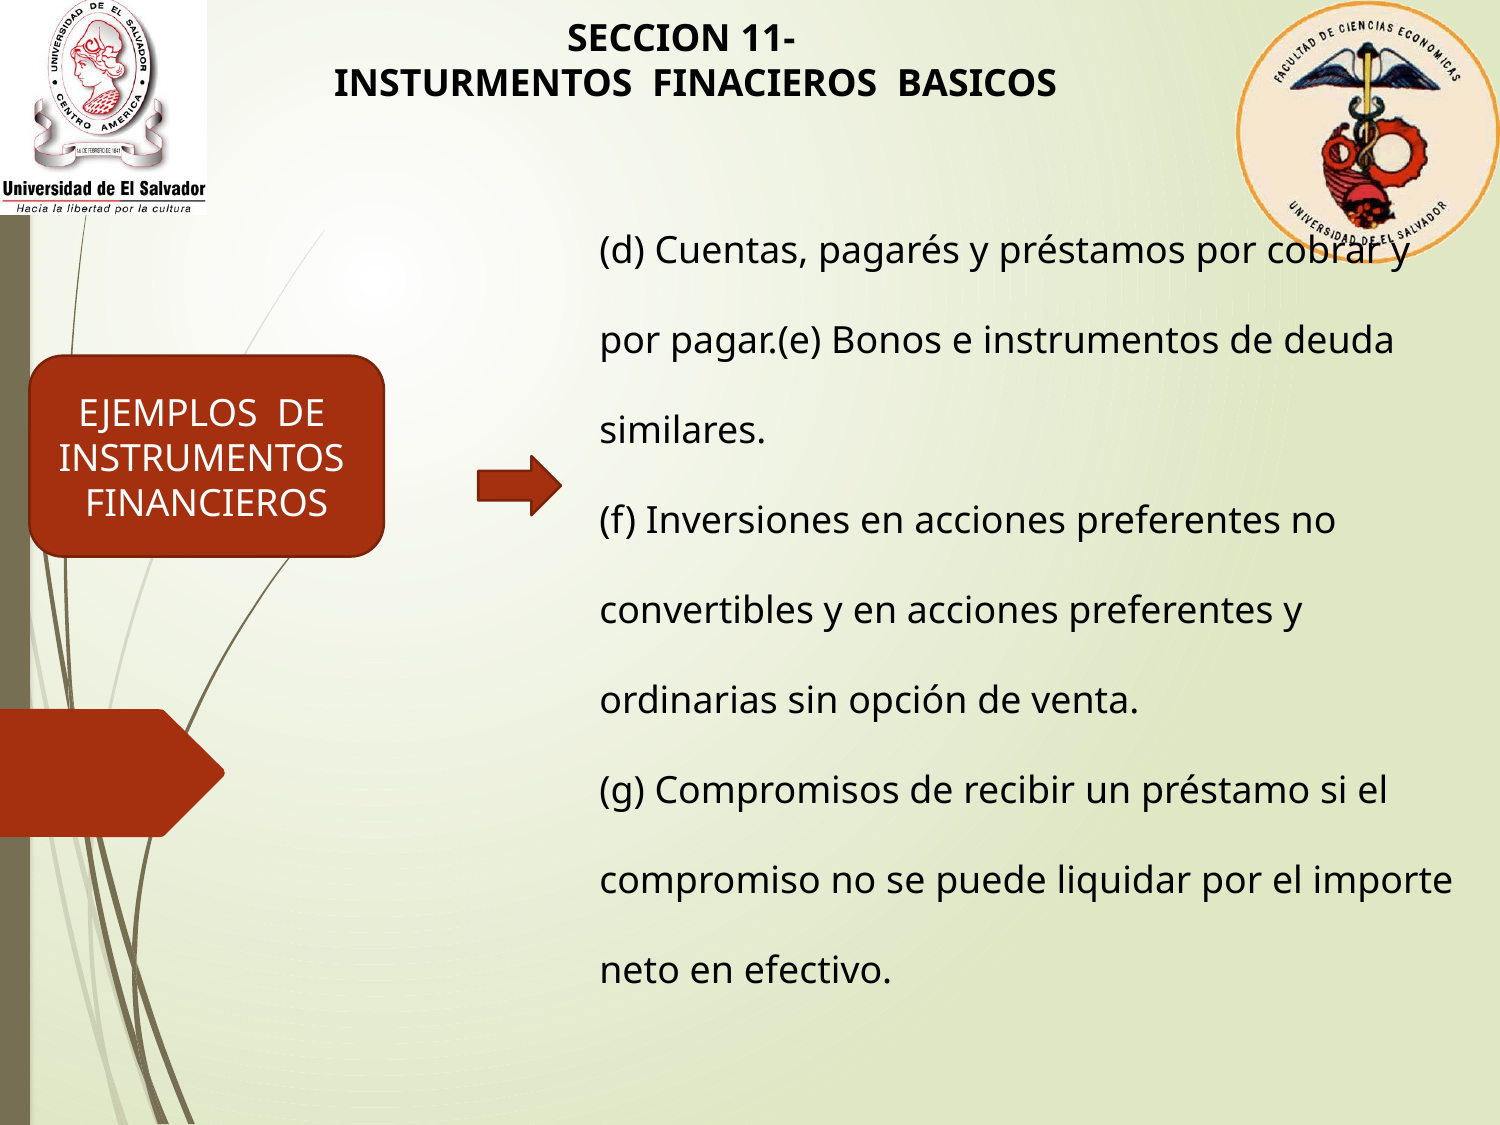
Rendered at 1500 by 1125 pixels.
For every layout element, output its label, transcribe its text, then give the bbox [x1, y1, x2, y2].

picture [1235, 0, 1500, 265]
text_box [476, 454, 562, 517]
text_box EJEMPLOS DE INSTRUMENTOS FINANCIEROS [28, 354, 386, 558]
text_box (d) Cuentas, pagarés y préstamos por cobrar y por pagar.(e) Bonos e instrumentos de deuda similares. (f) Inversiones en acciones preferentes no convertibles y en acciones preferentes y ordinarias sin opción de venta. (g) Compromisos de recibir un préstamo si el compromiso no se puede liquidar por el importe neto en efectivo. [584, 173, 1471, 1125]
picture [0, 0, 207, 215]
text_box SECCION 11- INSTURMENTOS FINACIEROS BASICOS [211, 6, 1183, 111]
